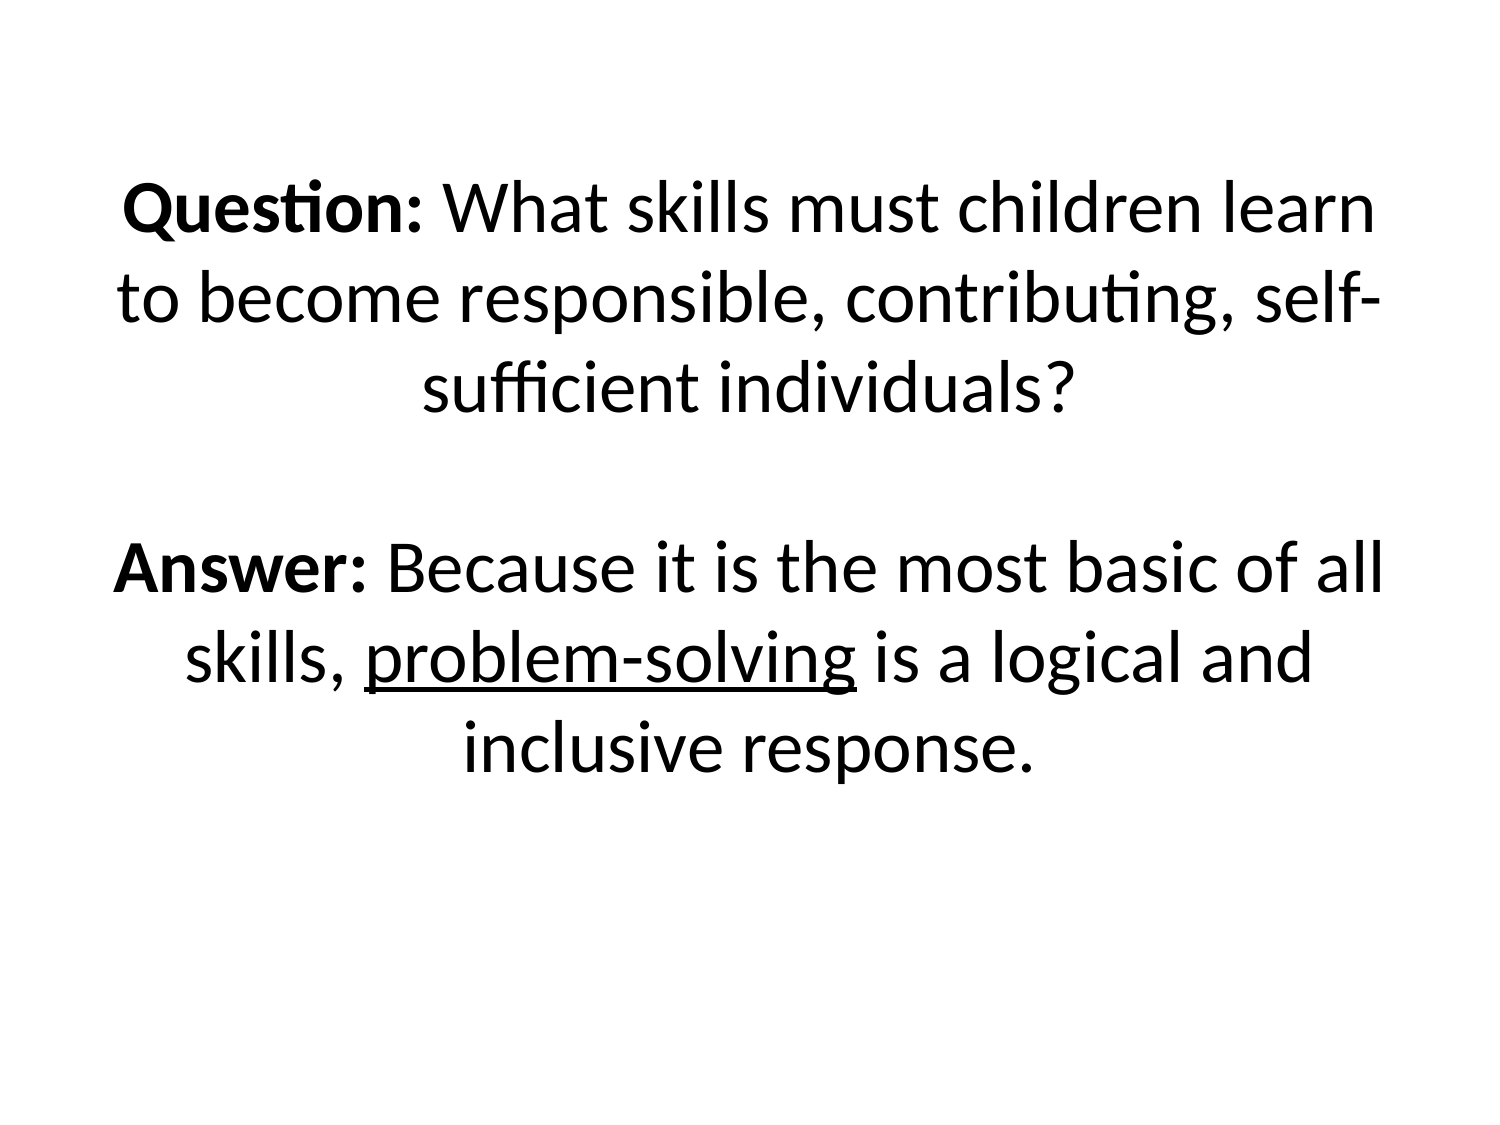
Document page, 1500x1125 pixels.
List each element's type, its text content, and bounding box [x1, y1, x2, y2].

title Question: What skills must children learn to become responsible, contributing, self-sufficient individuals? Answer: Because it is the most basic of all skills, problem-solving is a logical and inclusive response. [75, 206, 1425, 919]
